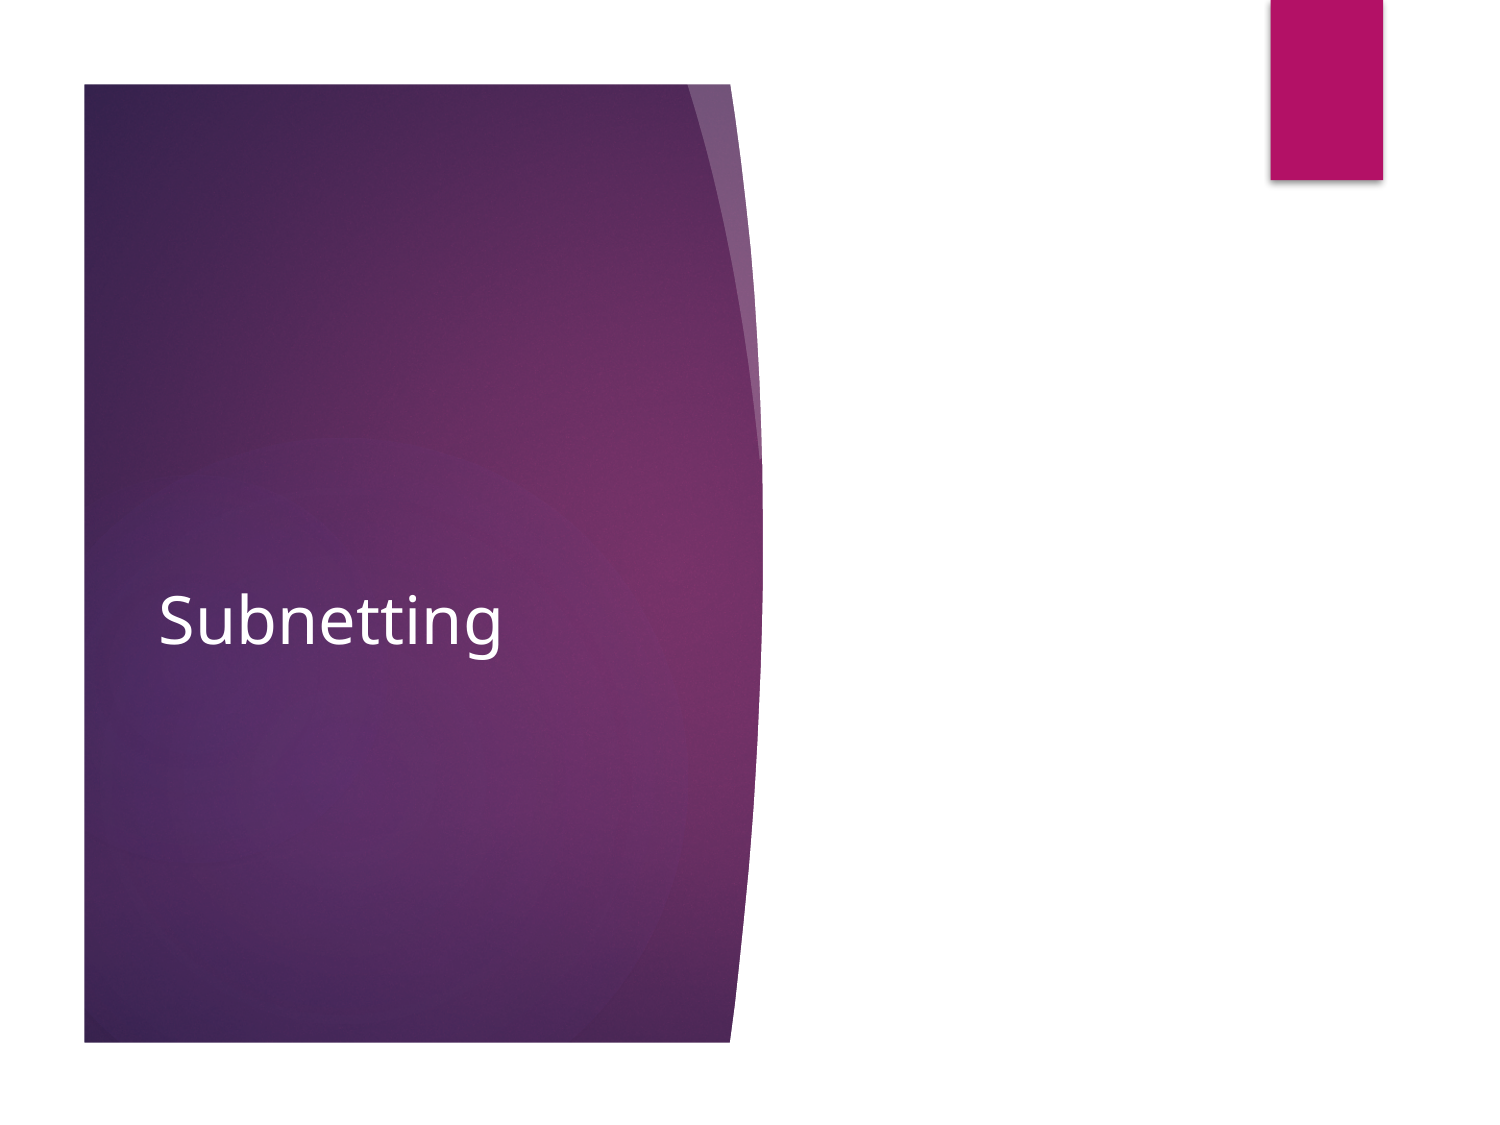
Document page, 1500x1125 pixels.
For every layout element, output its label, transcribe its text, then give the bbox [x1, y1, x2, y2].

title Subnetting [143, 370, 651, 866]
